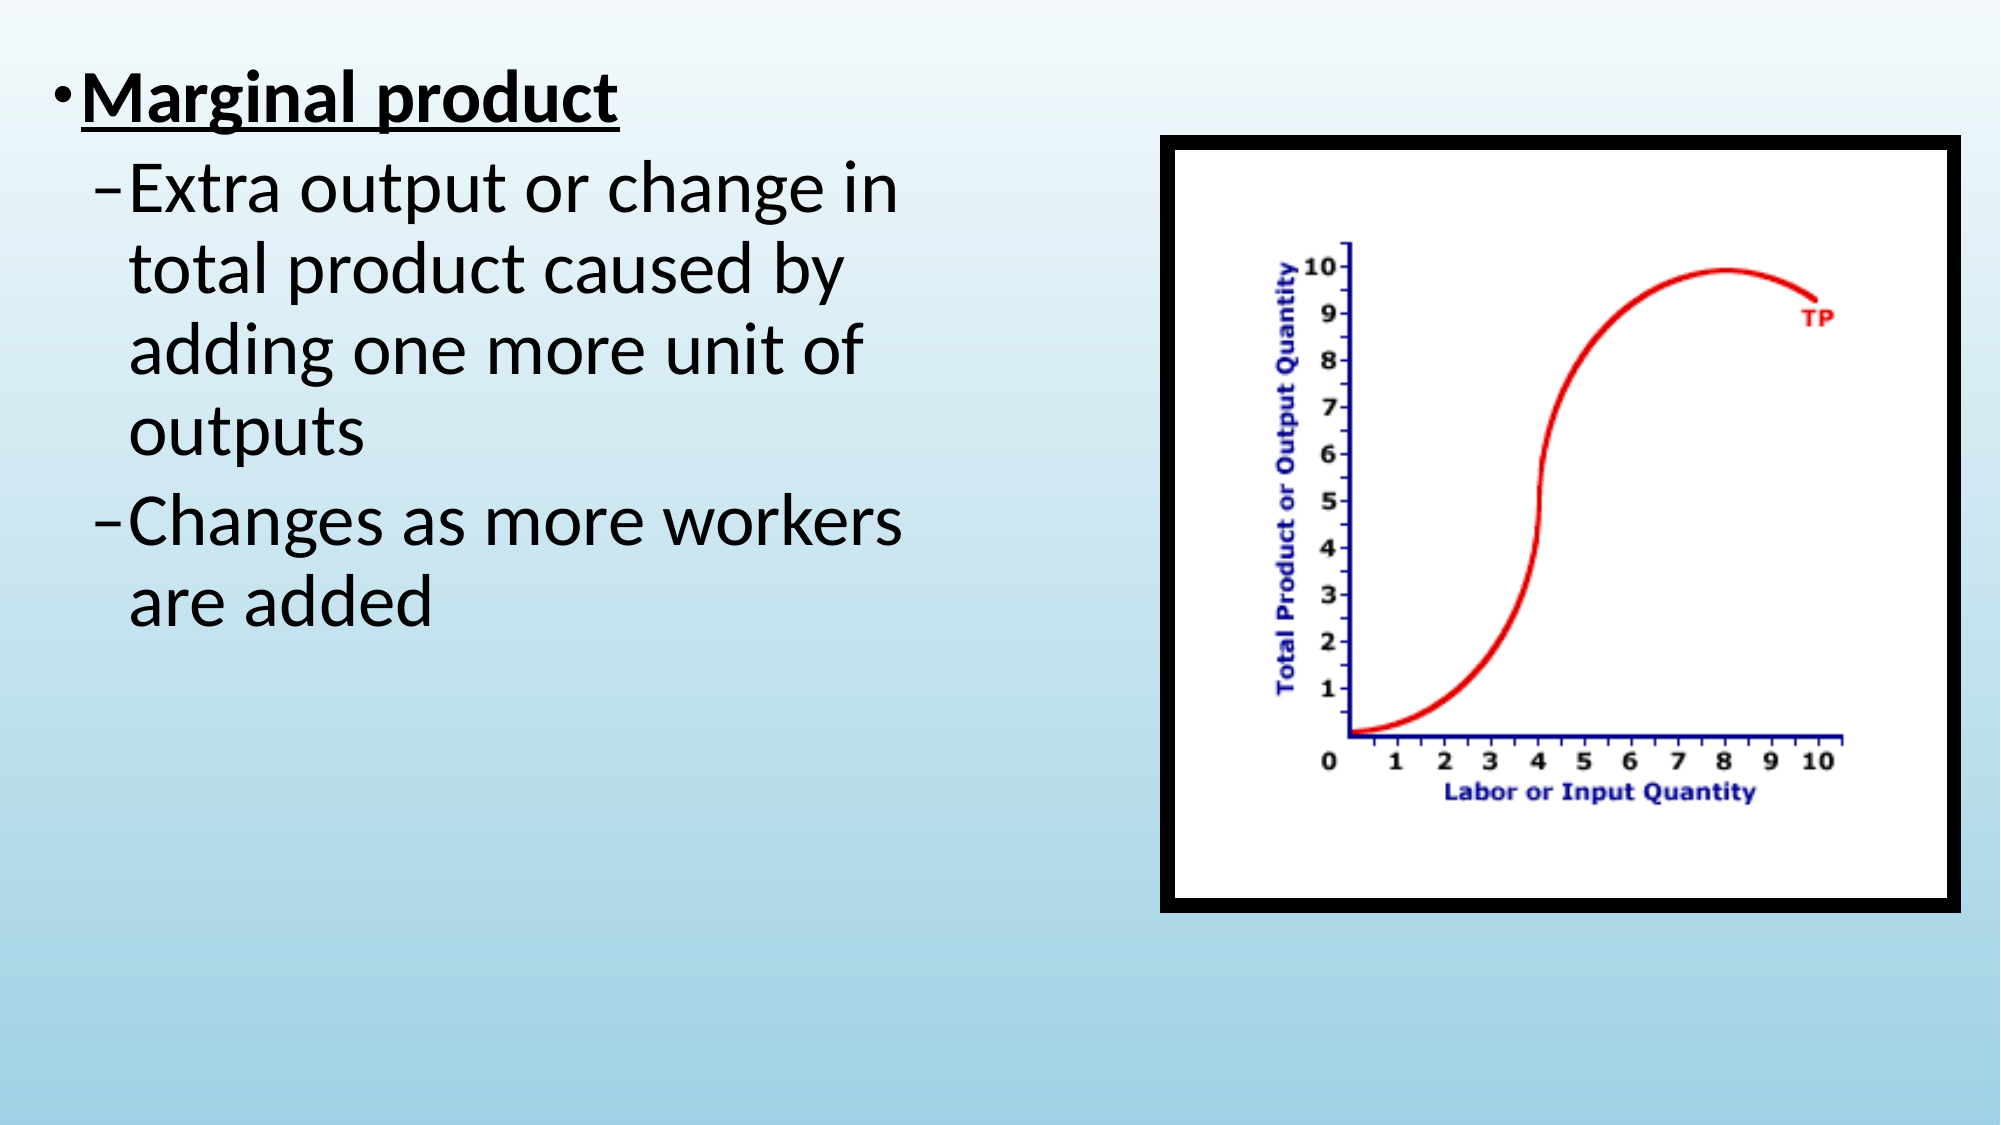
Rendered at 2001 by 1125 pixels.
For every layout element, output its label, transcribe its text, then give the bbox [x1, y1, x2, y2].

list Marginal product Extra output or change in total product caused by adding one more unit of outputs Changes as more workers are added [37, 50, 1029, 741]
picture [1174, 149, 1947, 899]
